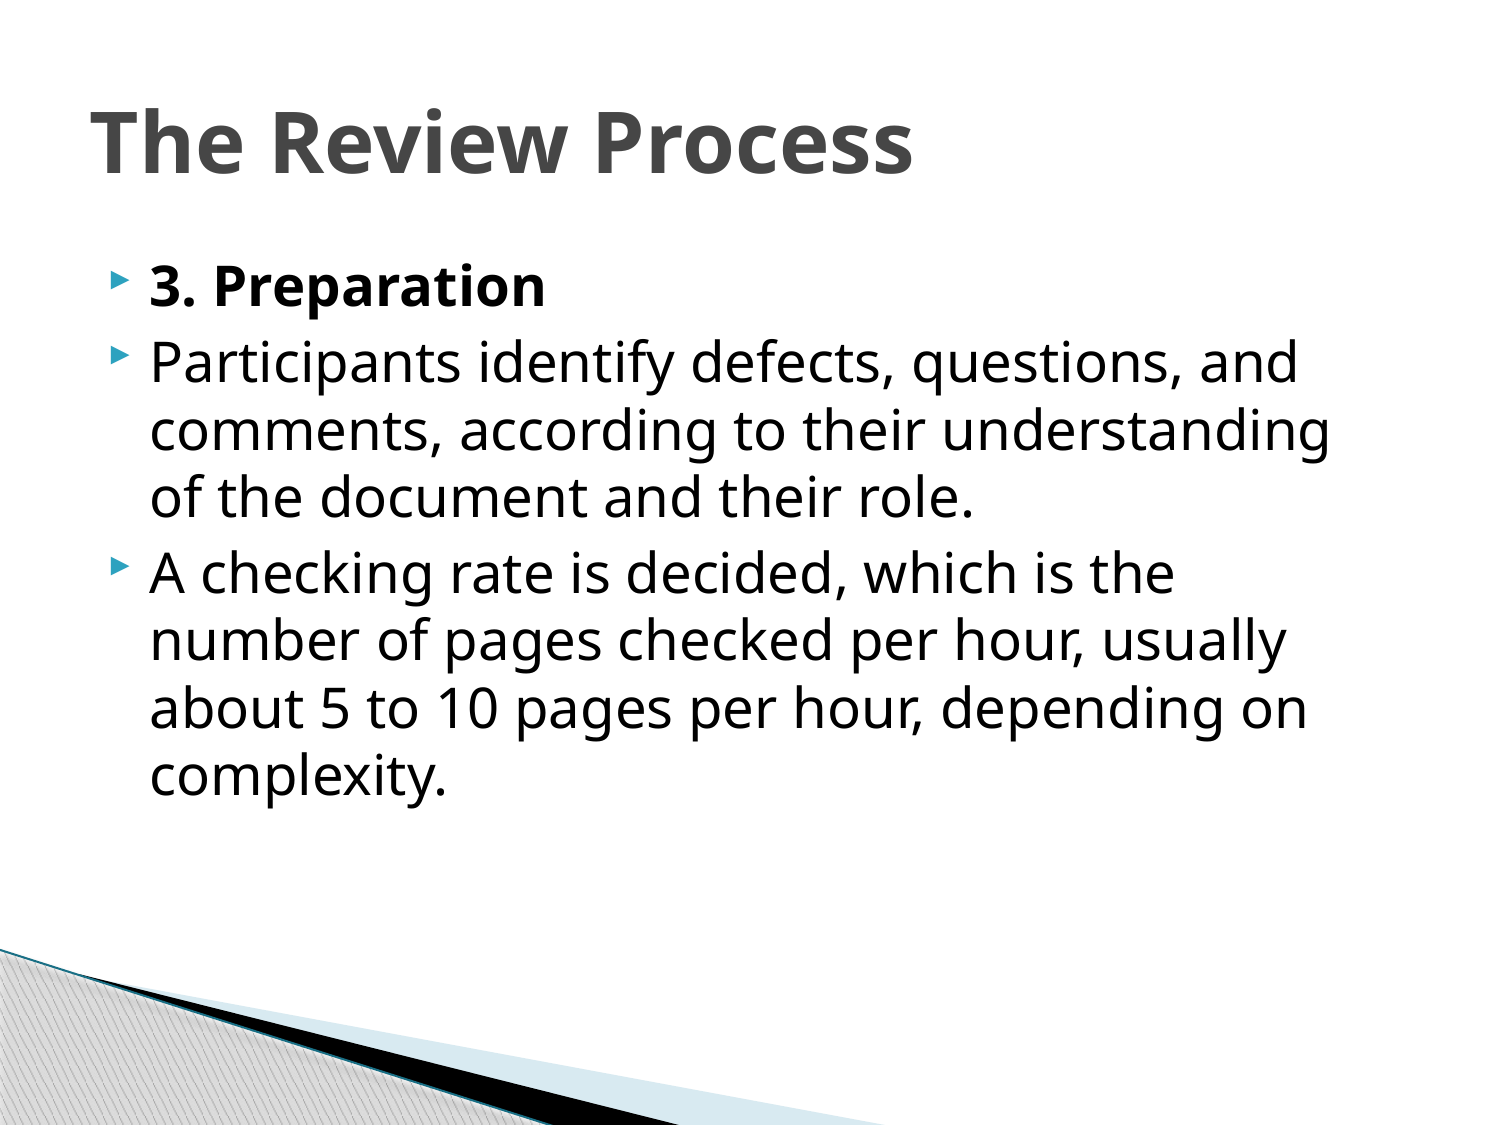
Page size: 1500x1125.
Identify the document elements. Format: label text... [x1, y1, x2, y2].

list 3. Preparation Participants identify defects, questions, and comments, according to their understanding of the document and their role. A checking rate is decided, which is the number of pages checked per hour, usually about 5 to 10 pages per hour, depending on complexity. [75, 243, 1388, 1012]
title The Review Process [75, 45, 1425, 233]
